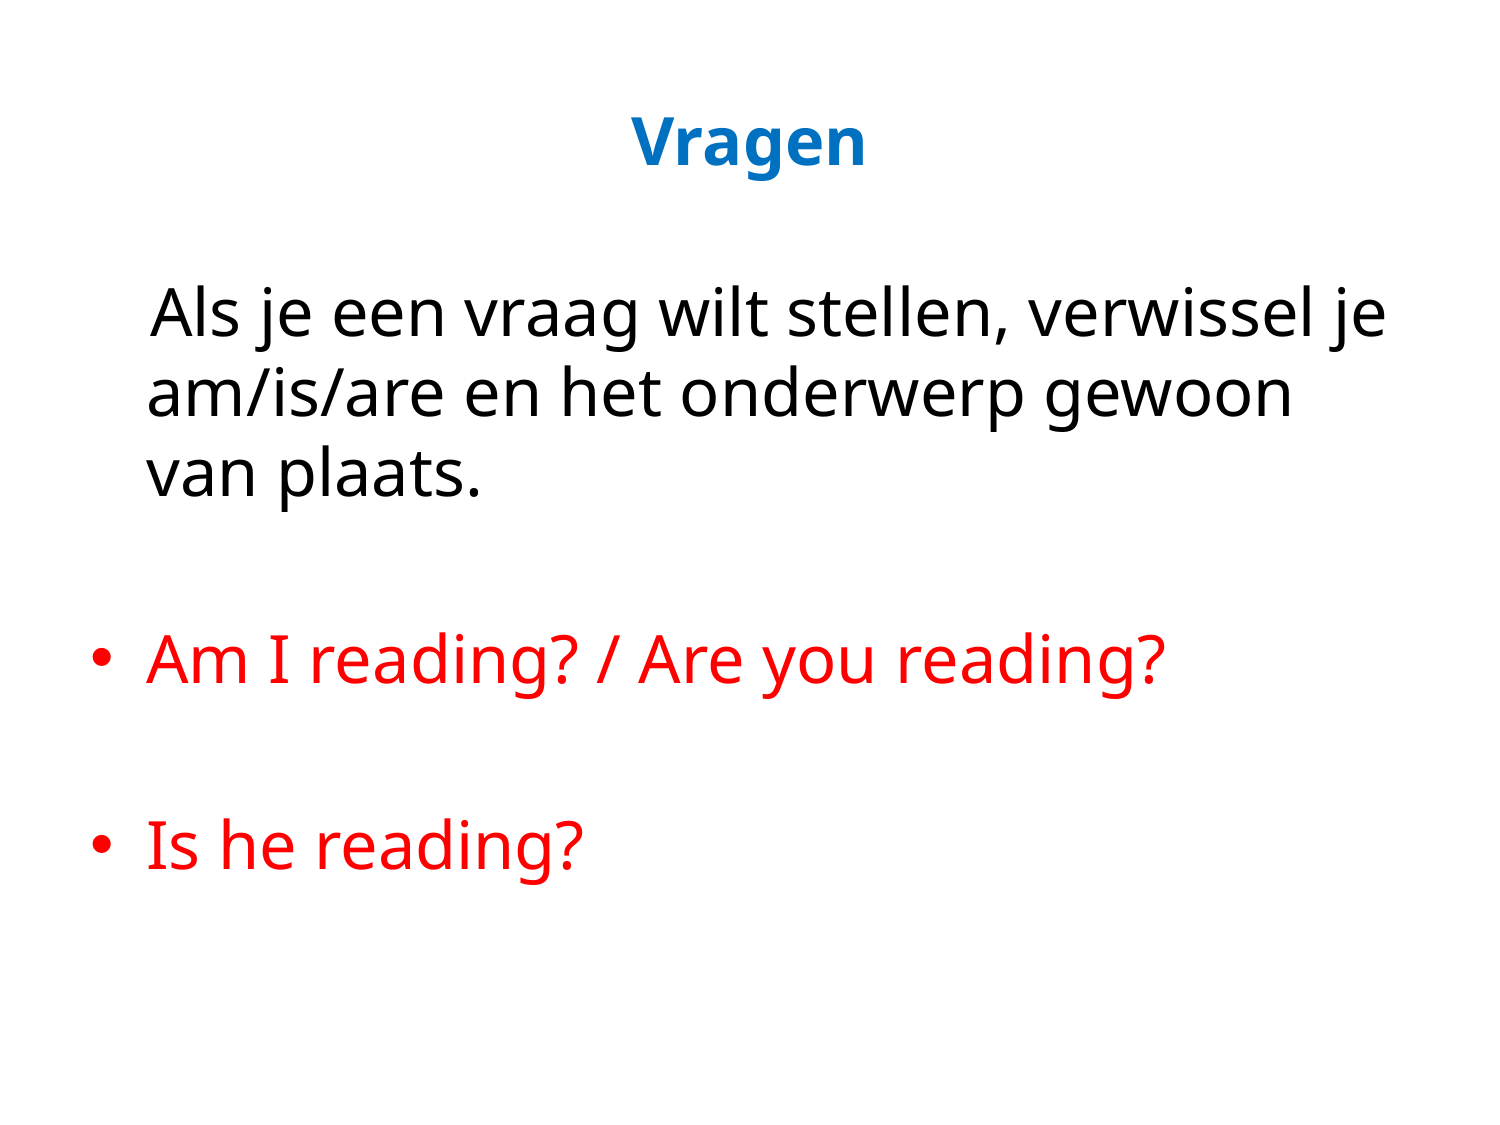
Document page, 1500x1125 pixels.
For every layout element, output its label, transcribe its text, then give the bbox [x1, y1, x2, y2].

list Als je een vraag wilt stellen, verwissel je am/is/are en het onderwerp gewoon van plaats. Am I reading? / Are you reading? Is he reading? [75, 262, 1425, 1005]
title Vragen [75, 45, 1425, 233]
